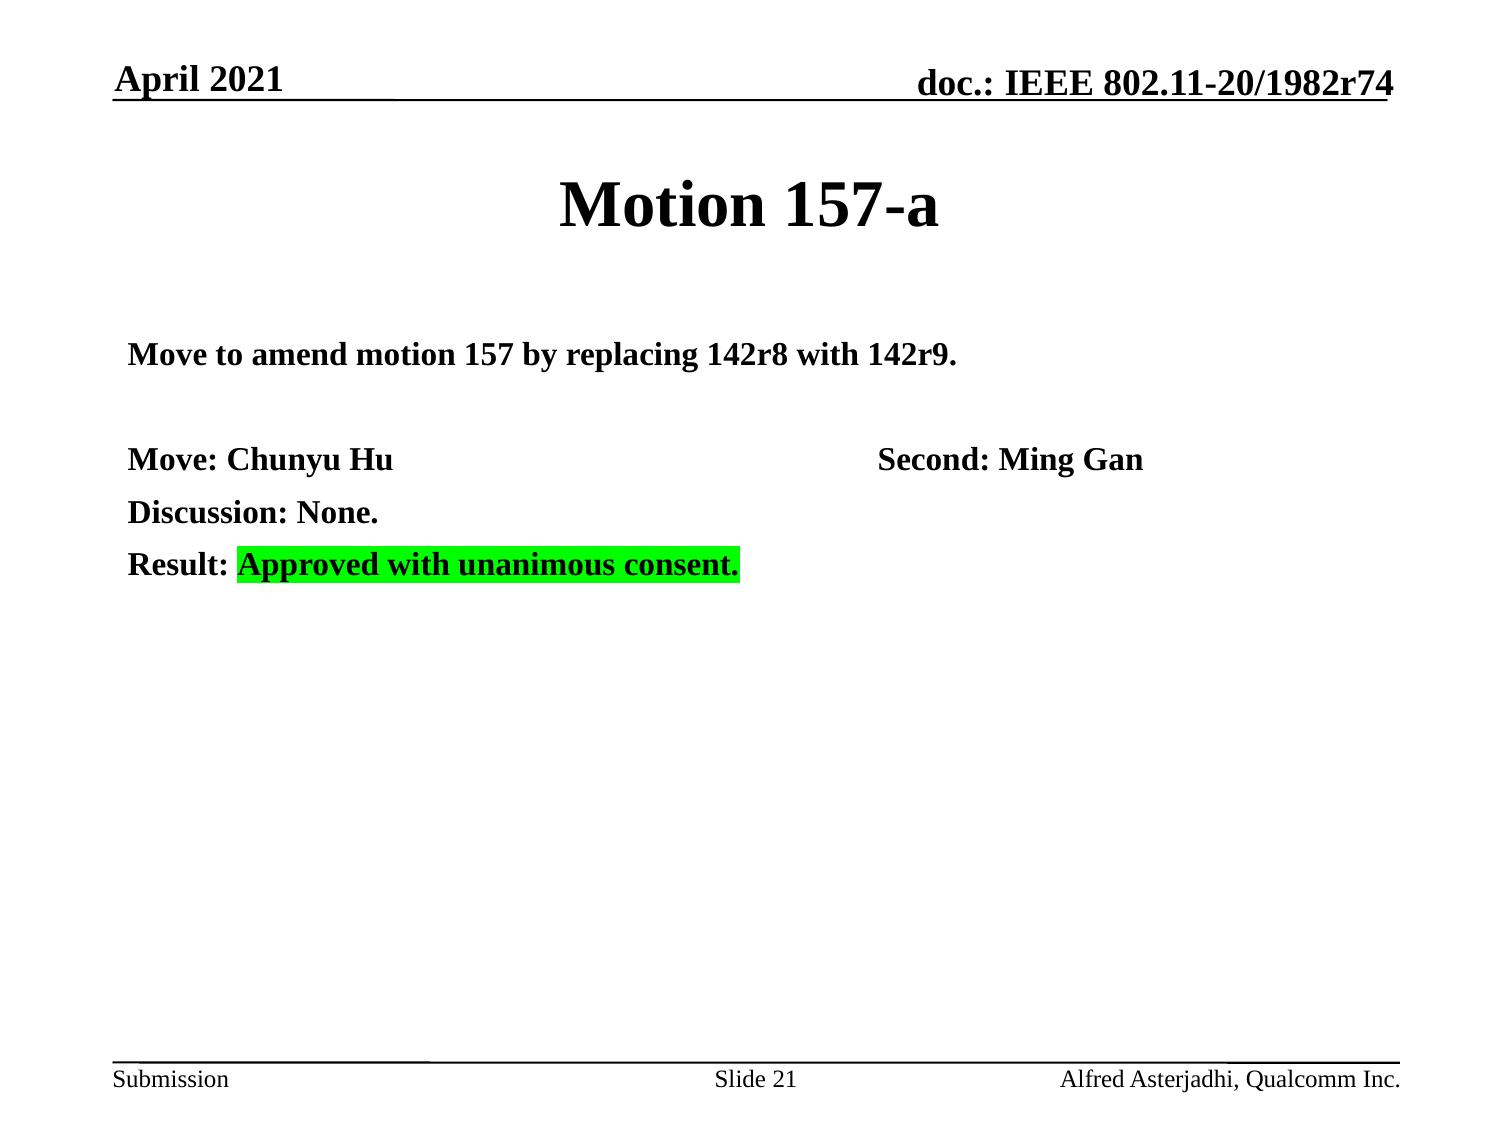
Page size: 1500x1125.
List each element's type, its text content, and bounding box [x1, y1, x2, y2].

list Move to amend motion 157 by replacing 142r8 with 142r9. Move: Chunyu Hu Second: Ming Gan Discussion: None. Result: Approved with unanimous consent. [112, 324, 1388, 1000]
footer Alfred Asterjadhi, Qualcomm Inc. [878, 1061, 1402, 1093]
slide_number Slide 21 [712, 1061, 800, 1123]
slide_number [114, 54, 423, 100]
title Motion 157-a [112, 112, 1388, 288]
